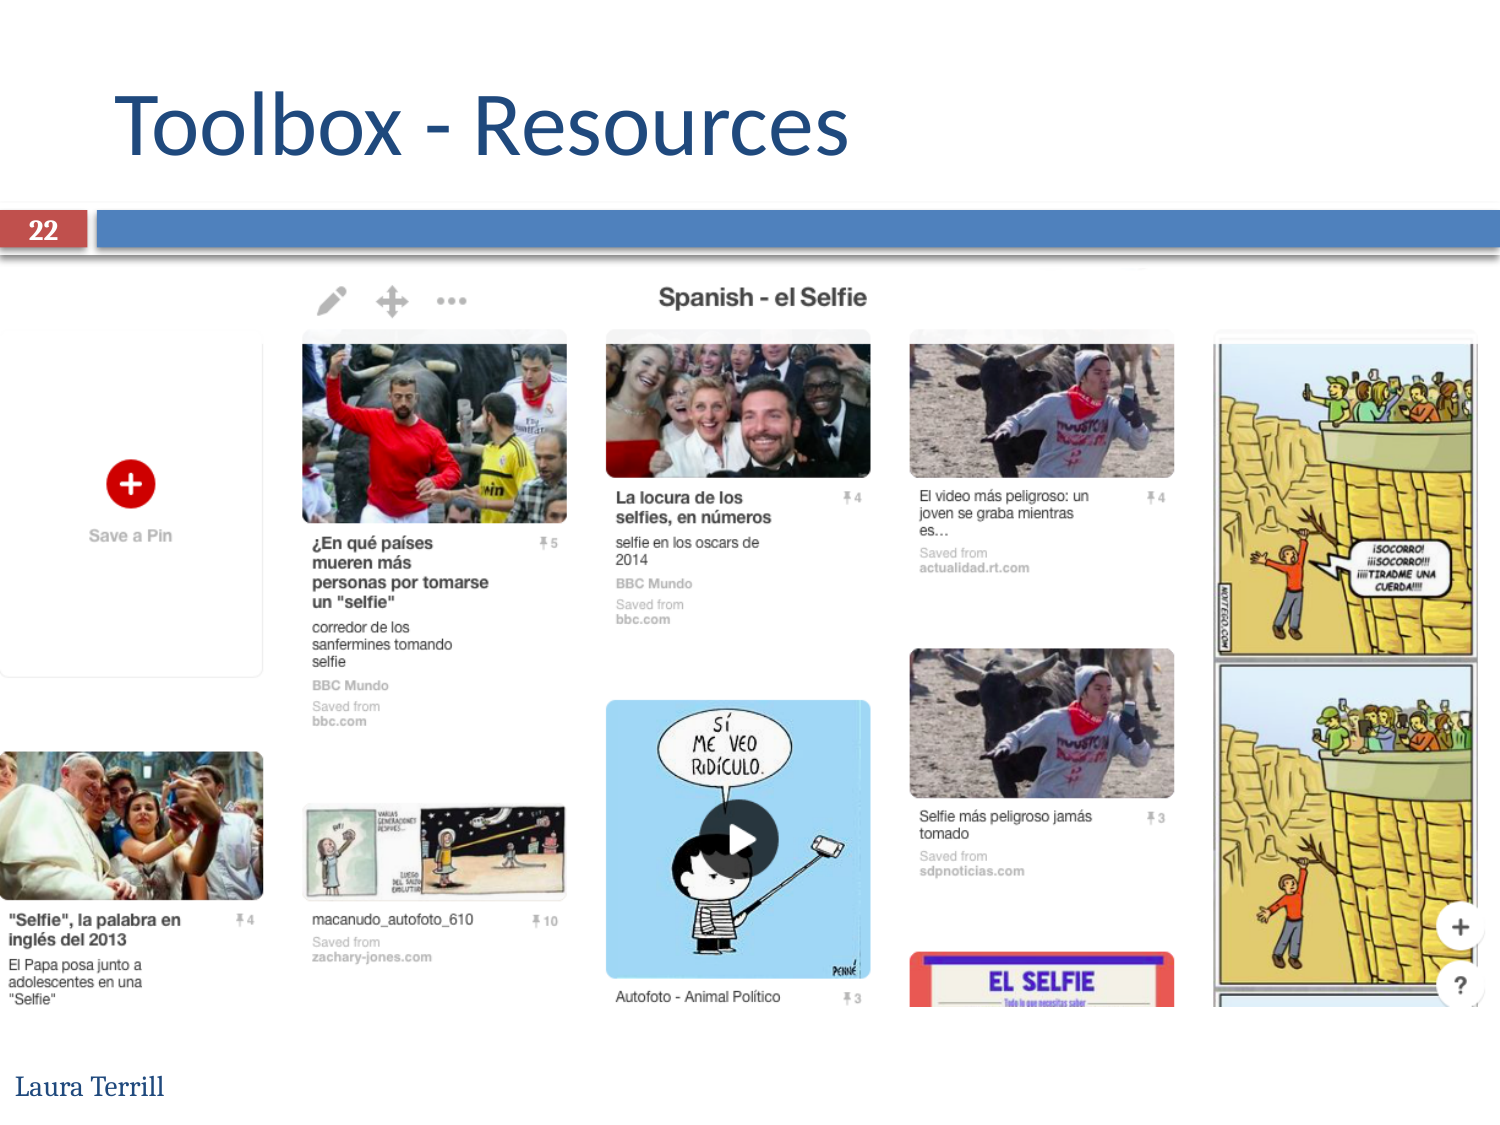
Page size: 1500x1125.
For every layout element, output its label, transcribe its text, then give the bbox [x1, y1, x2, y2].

title Toolbox - Resources [99, 37, 1438, 200]
footer Laura Terrill [0, 1054, 890, 1115]
slide_number 22 [0, 208, 88, 249]
picture [0, 268, 1500, 1007]
